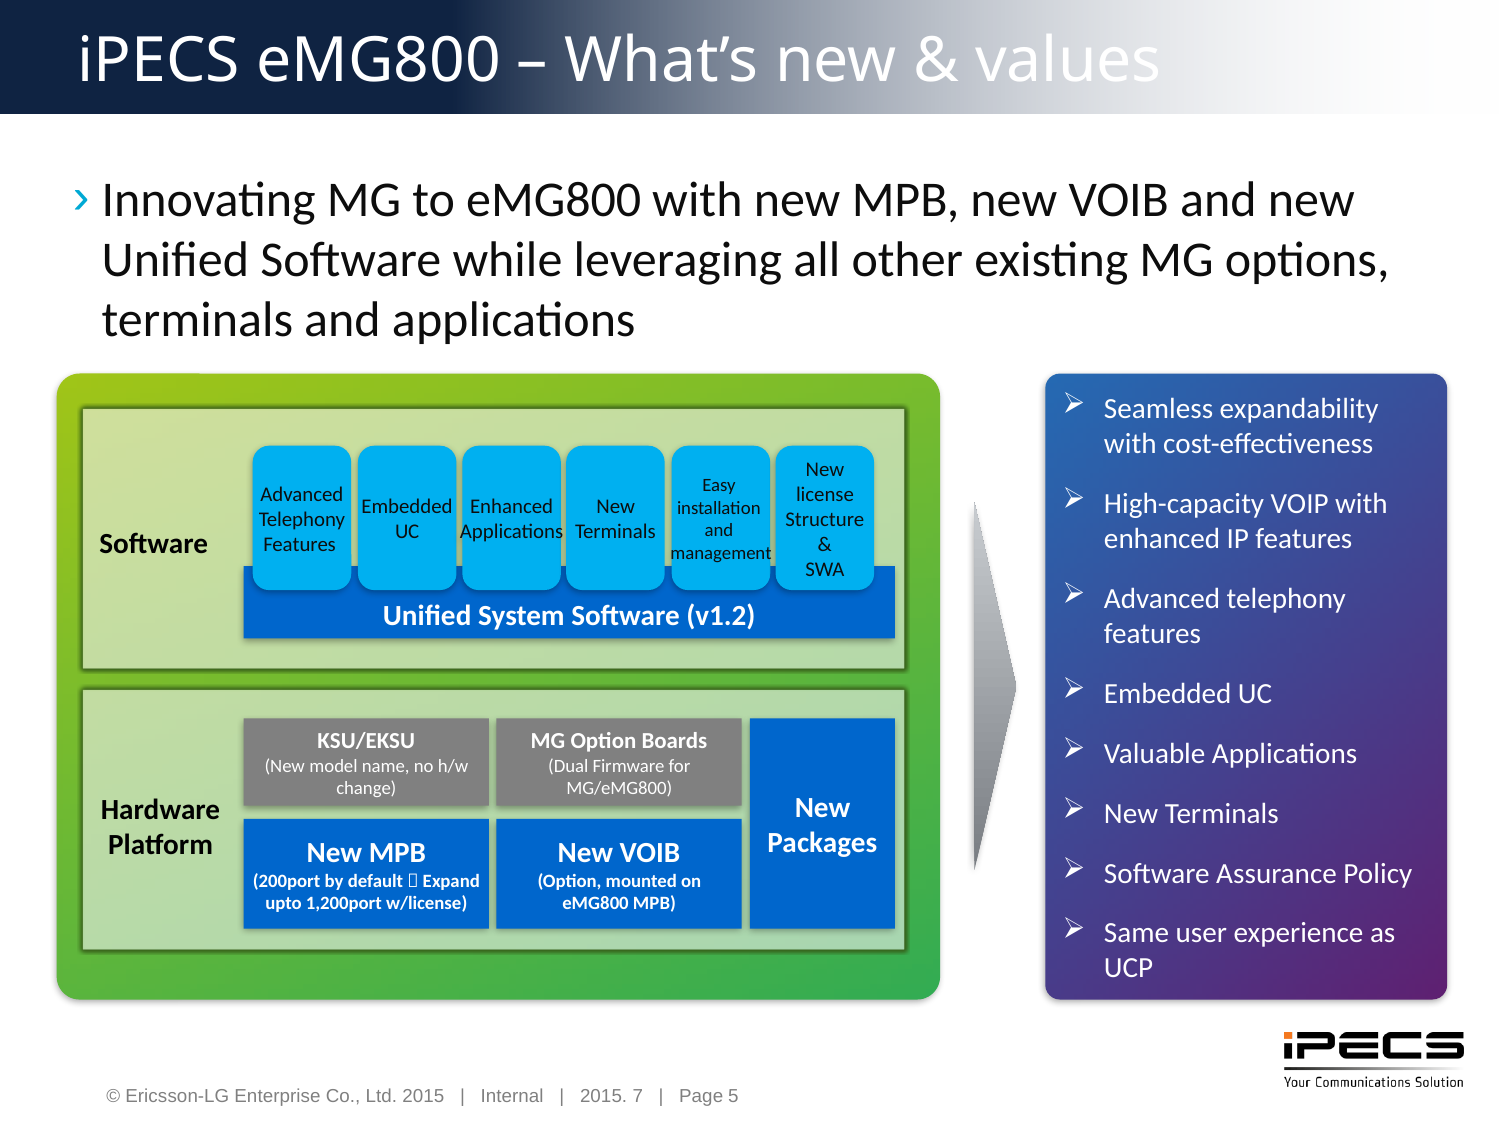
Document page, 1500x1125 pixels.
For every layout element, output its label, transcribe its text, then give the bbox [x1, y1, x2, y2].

picture [1284, 1032, 1464, 1087]
text_box Innovating MG to eMG800 with new MPB, new VOIB and new Unified Software while leveraging all other existing MG options, terminals and applications [62, 166, 1471, 346]
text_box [56, 373, 1448, 1000]
list iPECS eMG800 – What’s new & values [0, 0, 1500, 114]
